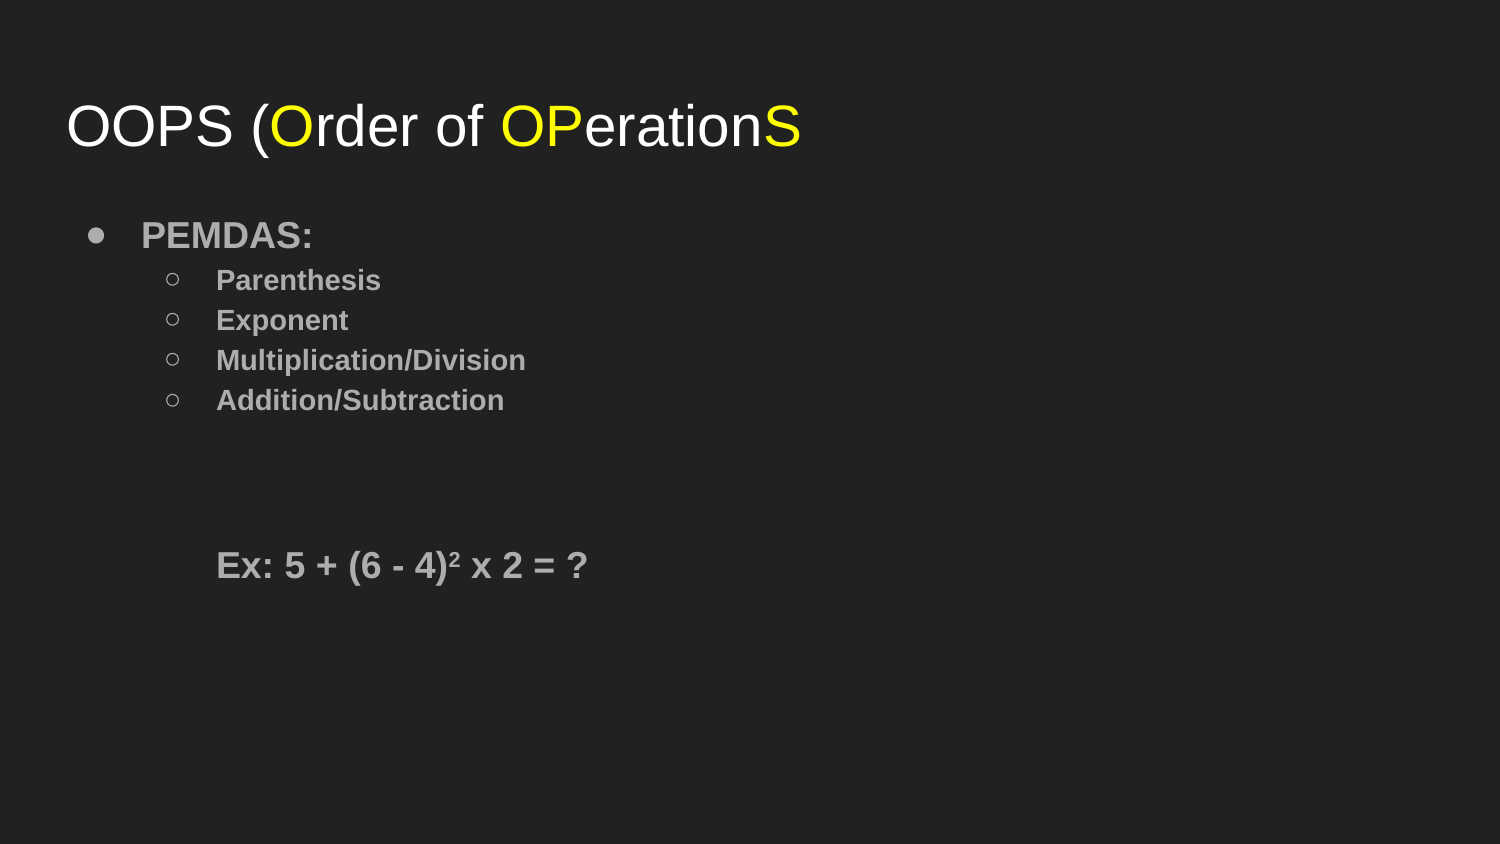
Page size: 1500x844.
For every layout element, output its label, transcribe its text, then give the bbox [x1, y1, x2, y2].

list PEMDAS: Parenthesis Exponent Multiplication/Division Addition/Subtraction Ex: 5 + (6 - 4)2 x 2 = ? [51, 189, 1449, 750]
title OOPS (Order of OPerationS [51, 72, 1449, 167]
